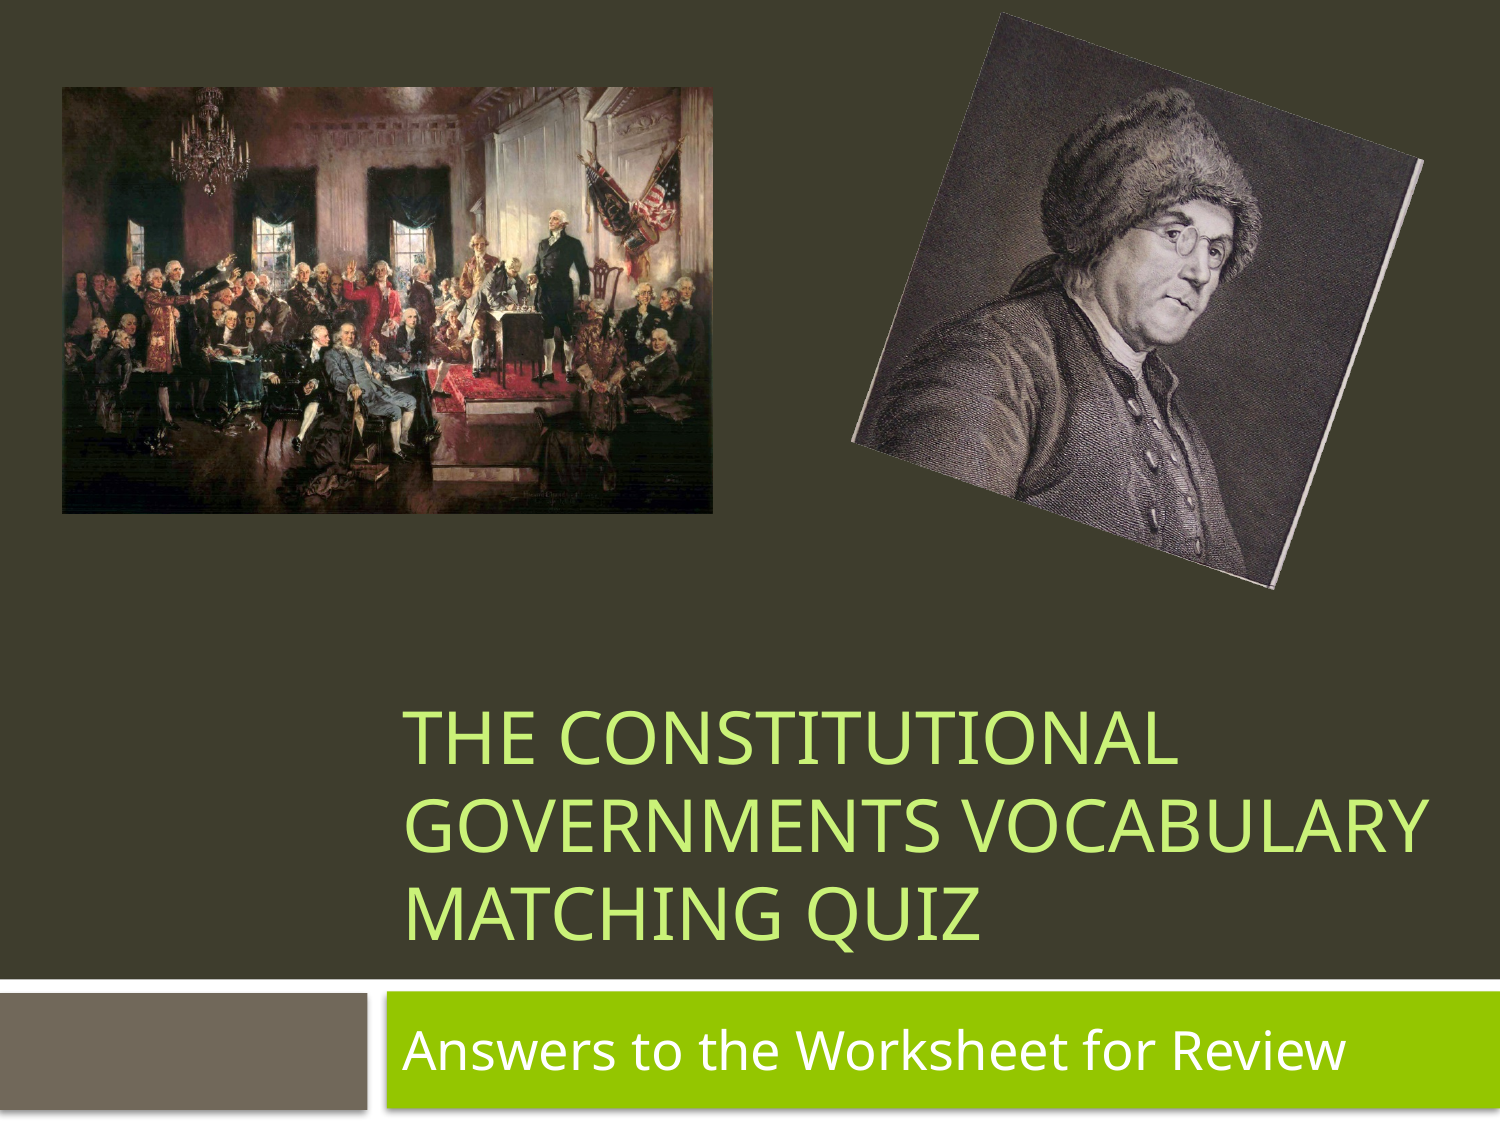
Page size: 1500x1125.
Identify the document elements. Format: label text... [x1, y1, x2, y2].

subtitle Answers to the Worksheet for Review [387, 992, 1488, 1105]
picture [62, 87, 713, 515]
title The Constitutional Governments Vocabulary Matching quiz [387, 662, 1450, 963]
picture [852, 13, 1424, 589]
